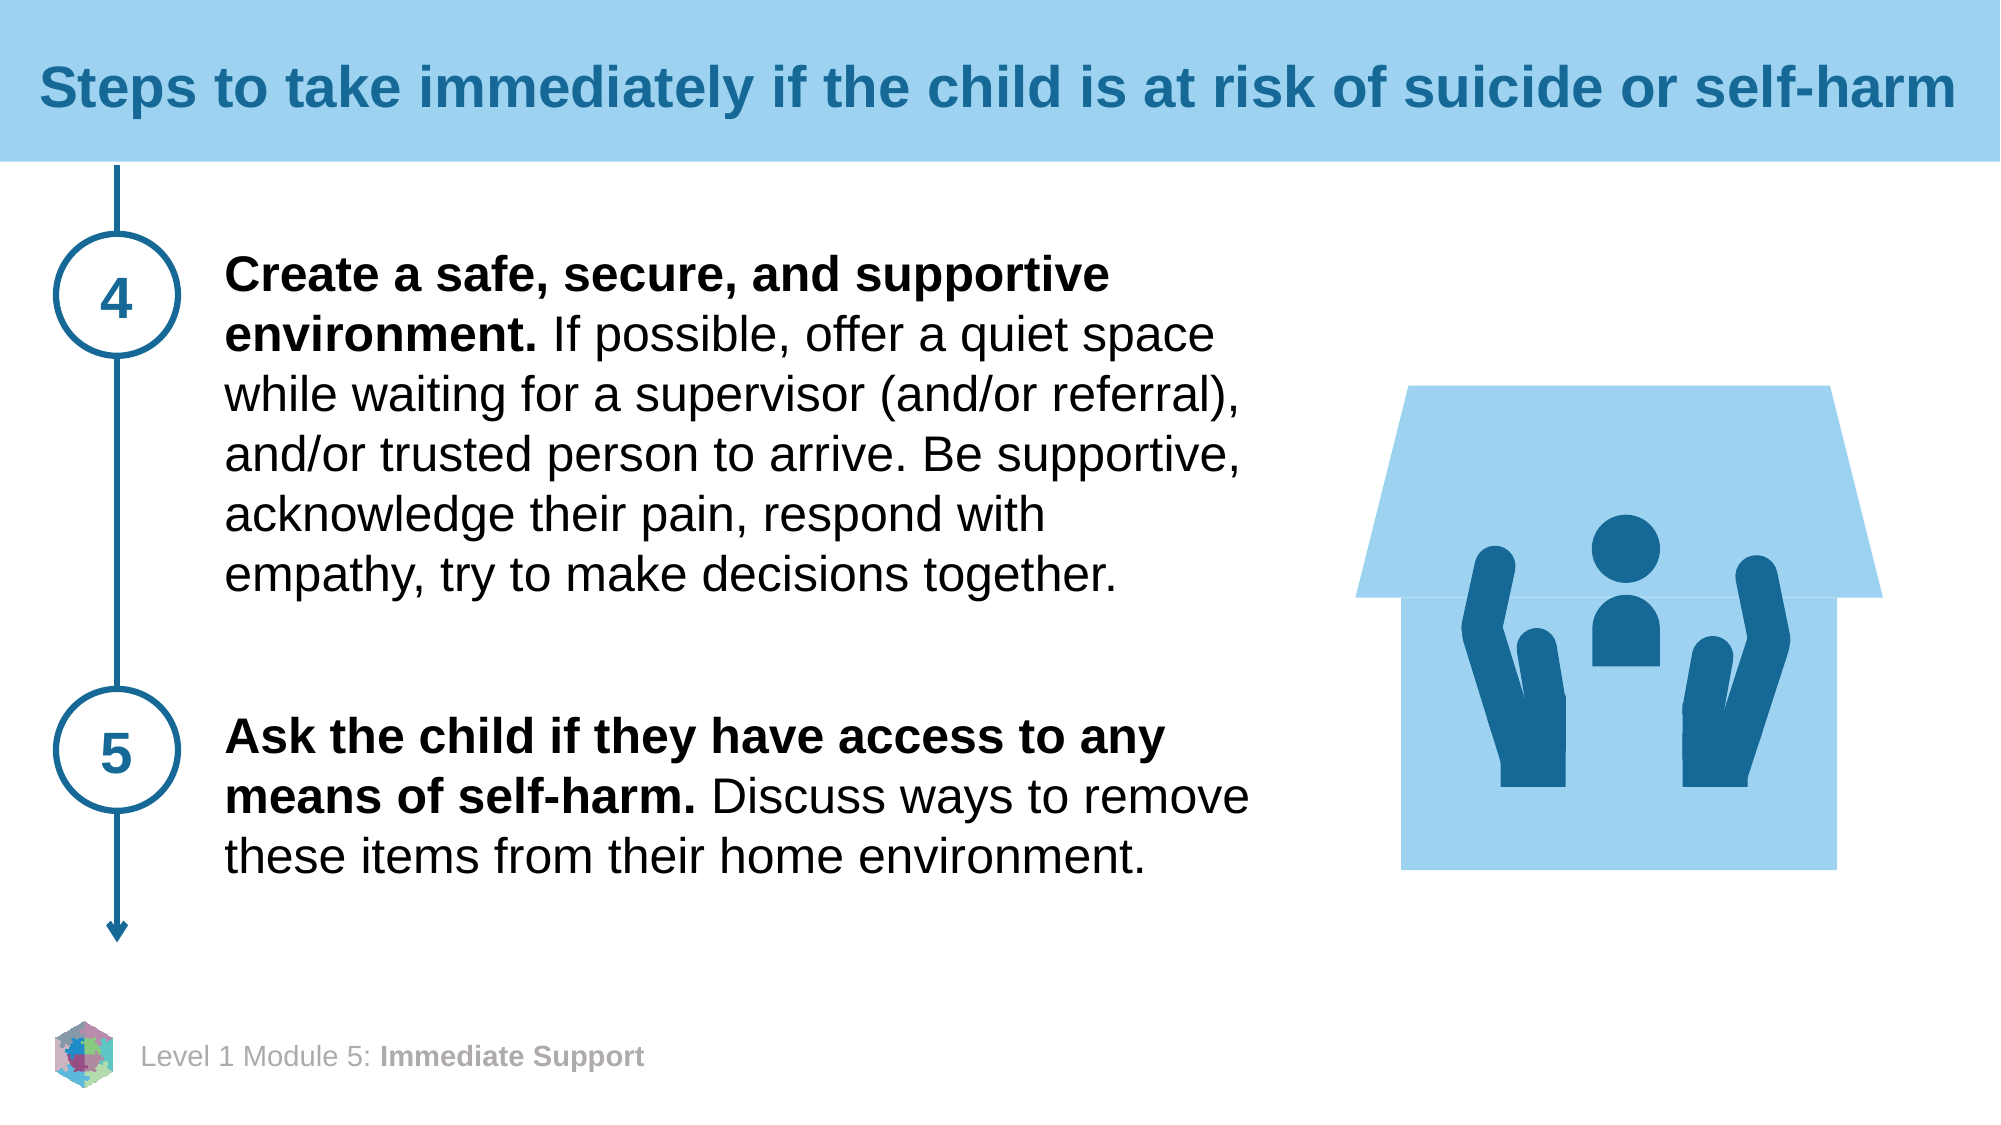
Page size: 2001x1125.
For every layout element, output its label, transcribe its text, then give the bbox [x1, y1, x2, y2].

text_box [1467, 514, 1785, 788]
text_box 5 [54, 687, 116, 812]
text_box 4 [118, 232, 180, 357]
picture [55, 1021, 113, 1088]
title Steps to take immediately if the child is at risk of suicide or self-harm [0, 0, 2000, 198]
text_box 5 [118, 687, 180, 812]
text_box 4 [54, 232, 116, 357]
text_box Create a safe, secure, and supportive environment. If possible, offer a quiet space while waiting for a supervisor (and/or referral), and/or trusted person to arrive. Be supportive, acknowledge their pain, respond with empathy, try to make decisions together. Ask the child if they have access to any means of self-harm. Discuss ways to remove these items from their home environment. [209, 233, 1277, 920]
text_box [1355, 385, 1883, 870]
